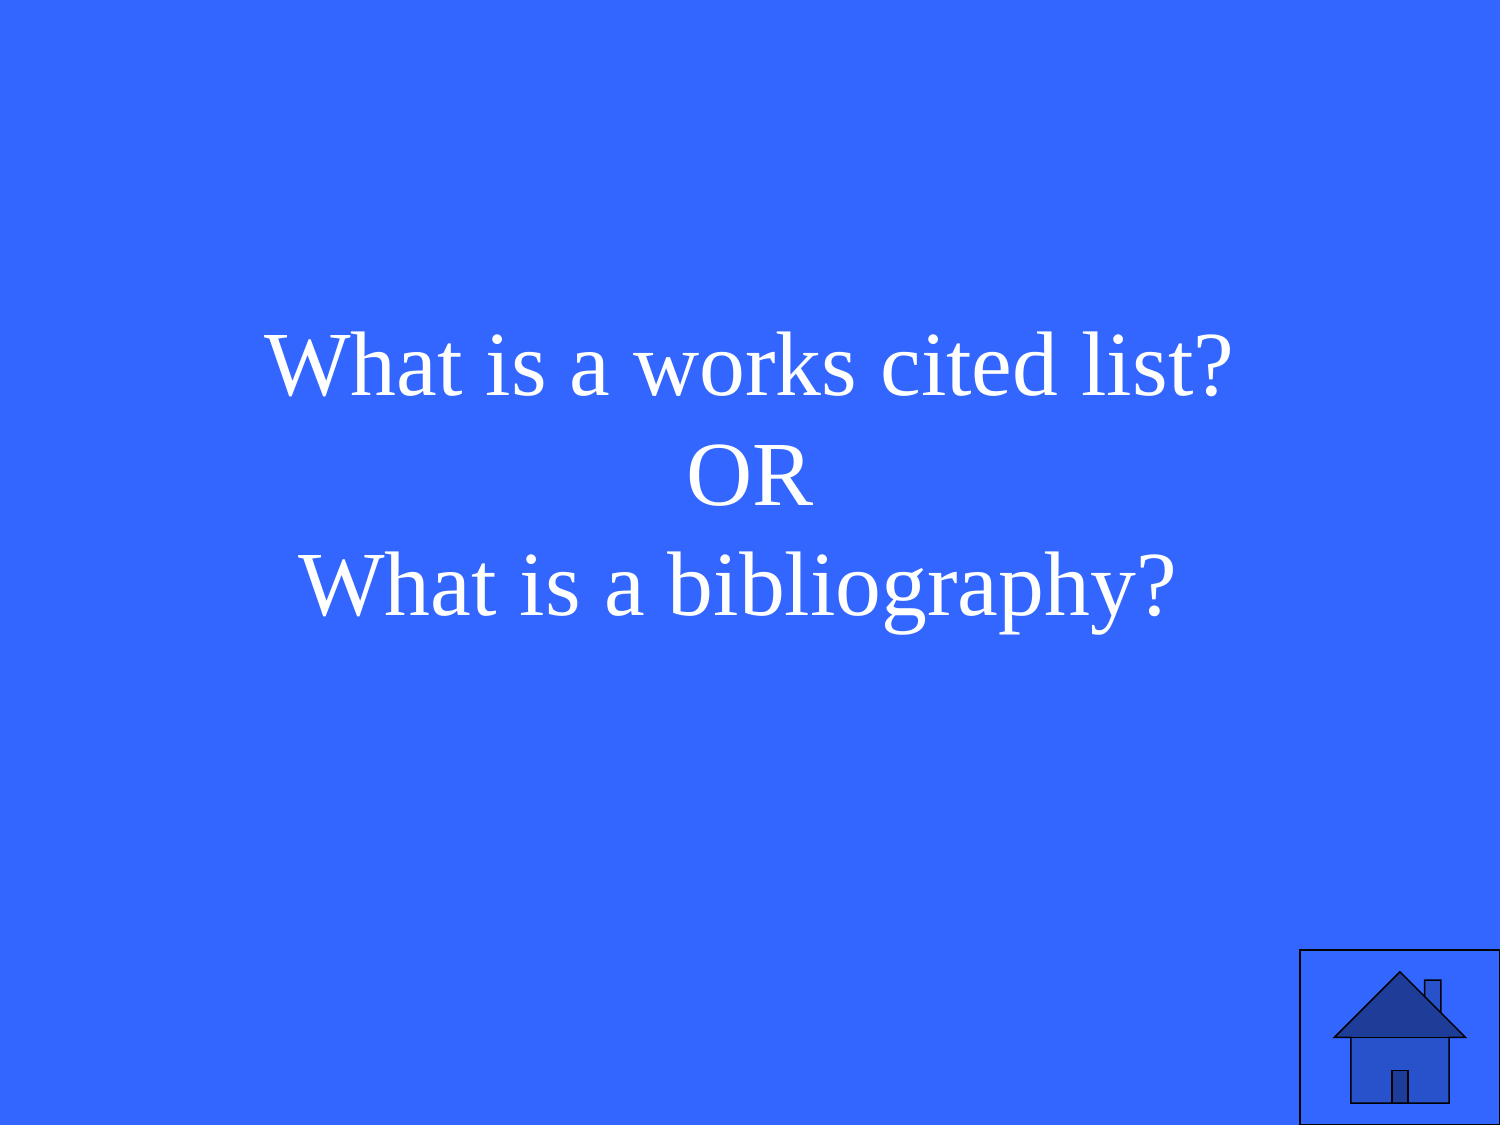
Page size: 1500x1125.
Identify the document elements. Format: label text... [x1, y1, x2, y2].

text_box [1299, 950, 1500, 1125]
title What is a works cited list? OR What is a bibliography? [112, 374, 1388, 563]
